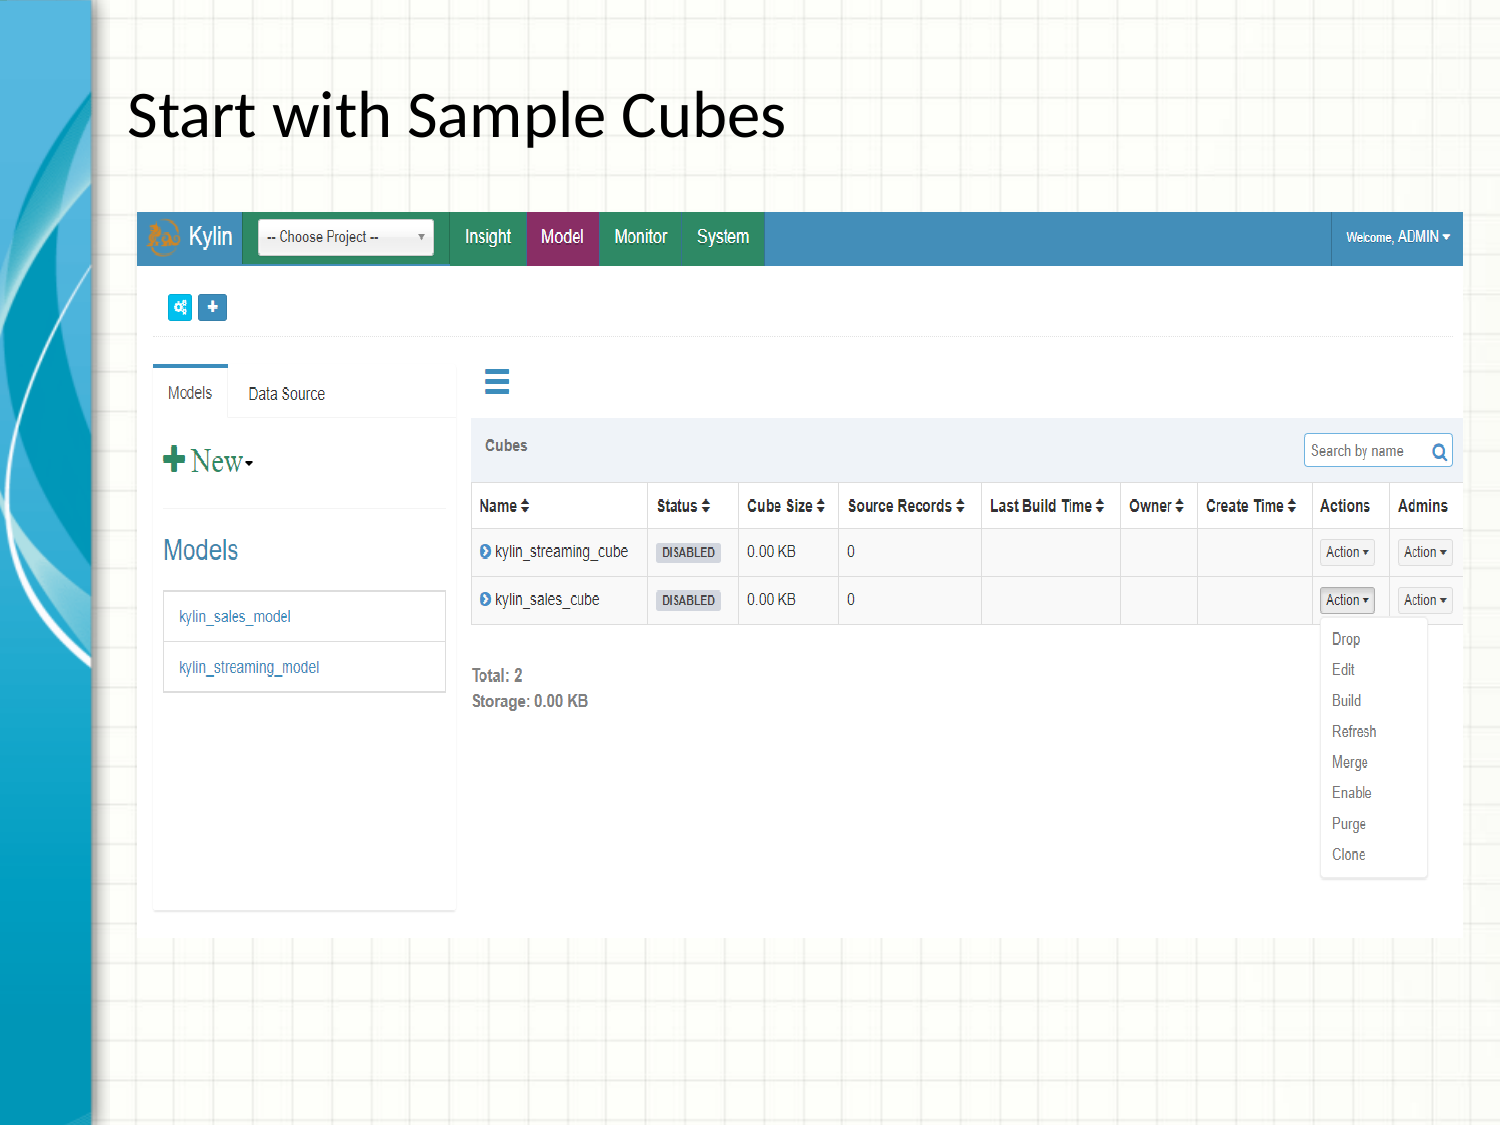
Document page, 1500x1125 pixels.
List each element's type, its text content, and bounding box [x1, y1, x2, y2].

title Start with Sample Cubes [112, 50, 1438, 173]
picture [0, 0, 1500, 1125]
